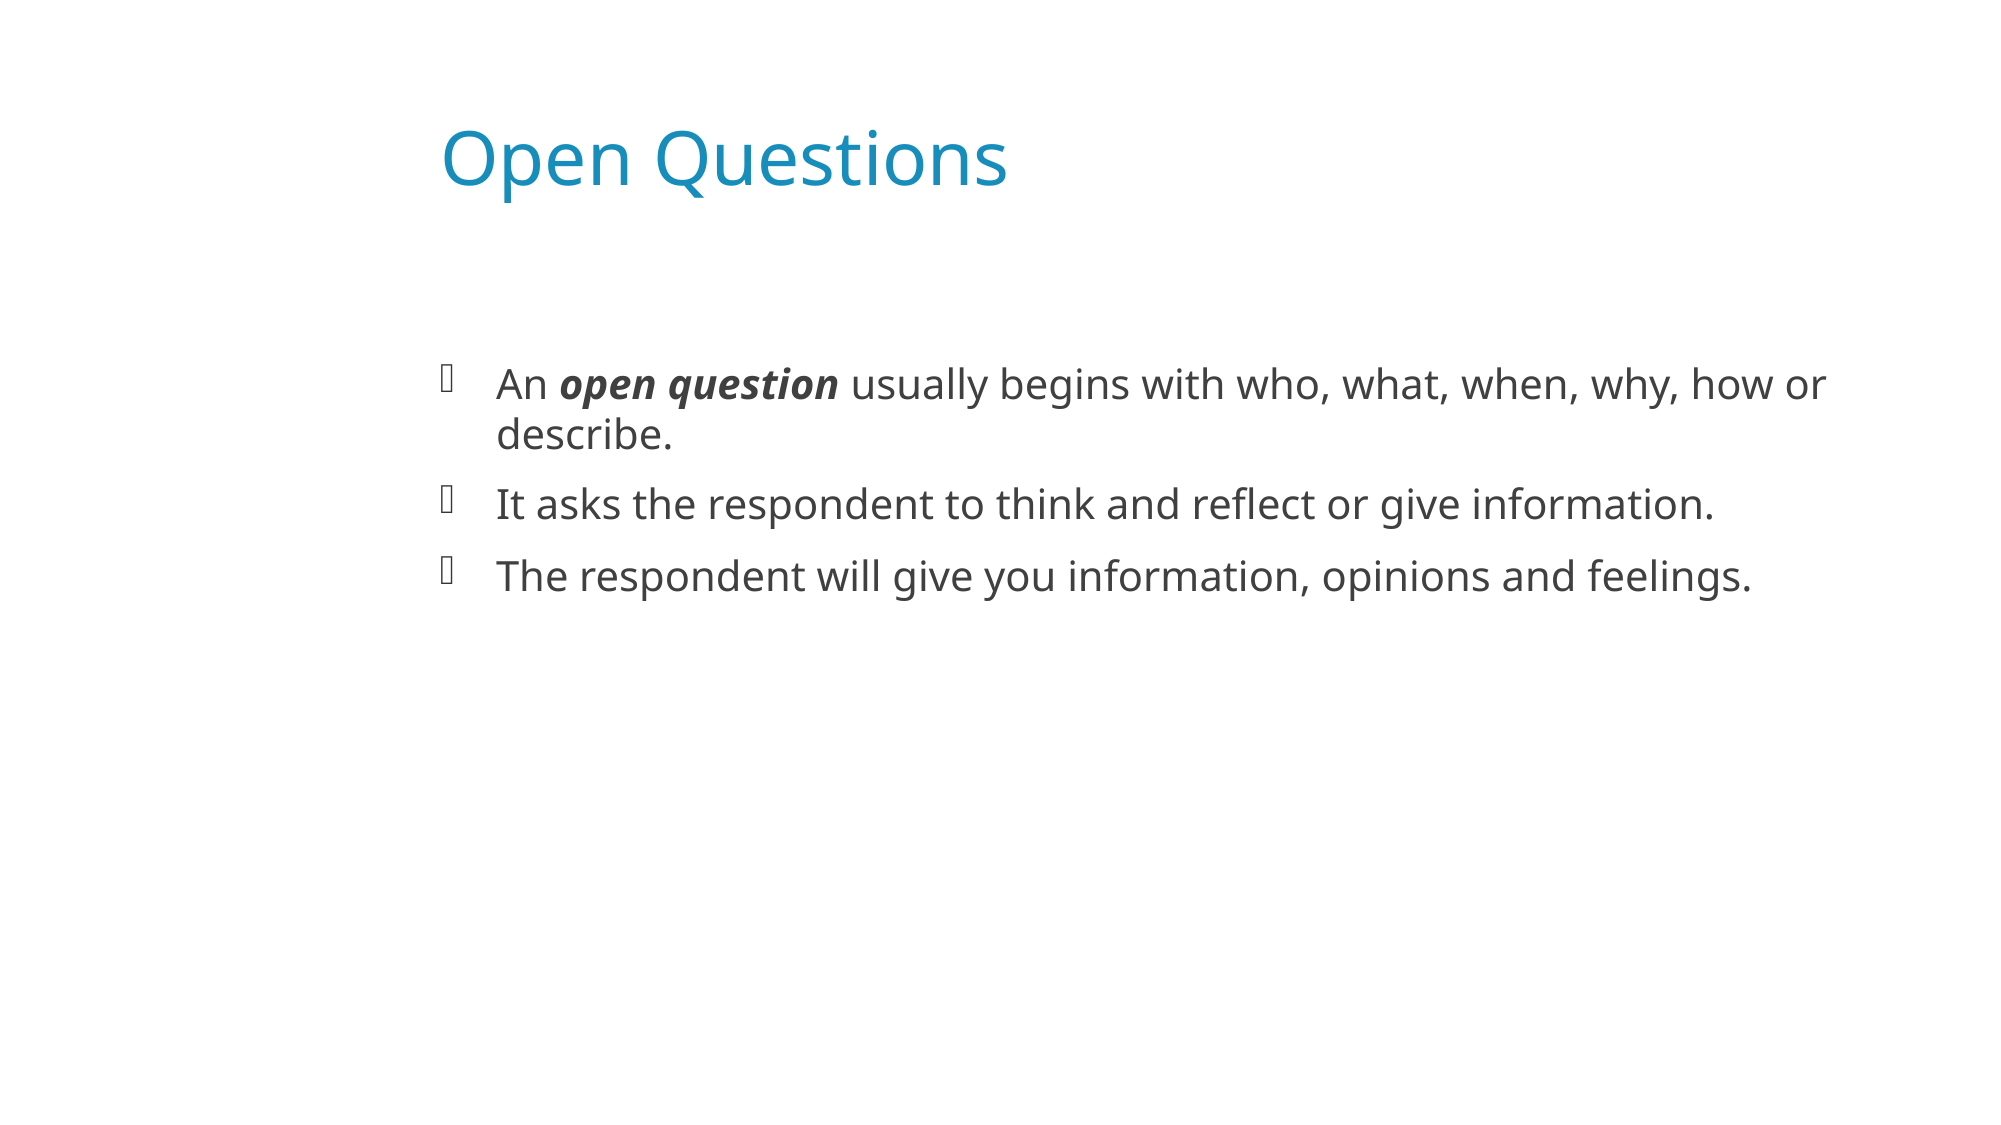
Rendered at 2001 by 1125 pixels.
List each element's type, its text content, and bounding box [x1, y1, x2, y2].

title Open Questions [425, 102, 1888, 313]
list An open question usually begins with who, what, when, why, how or describe. It asks the respondent to think and reflect or give information. The respondent will give you information, opinions and feelings. [424, 350, 1888, 1074]
